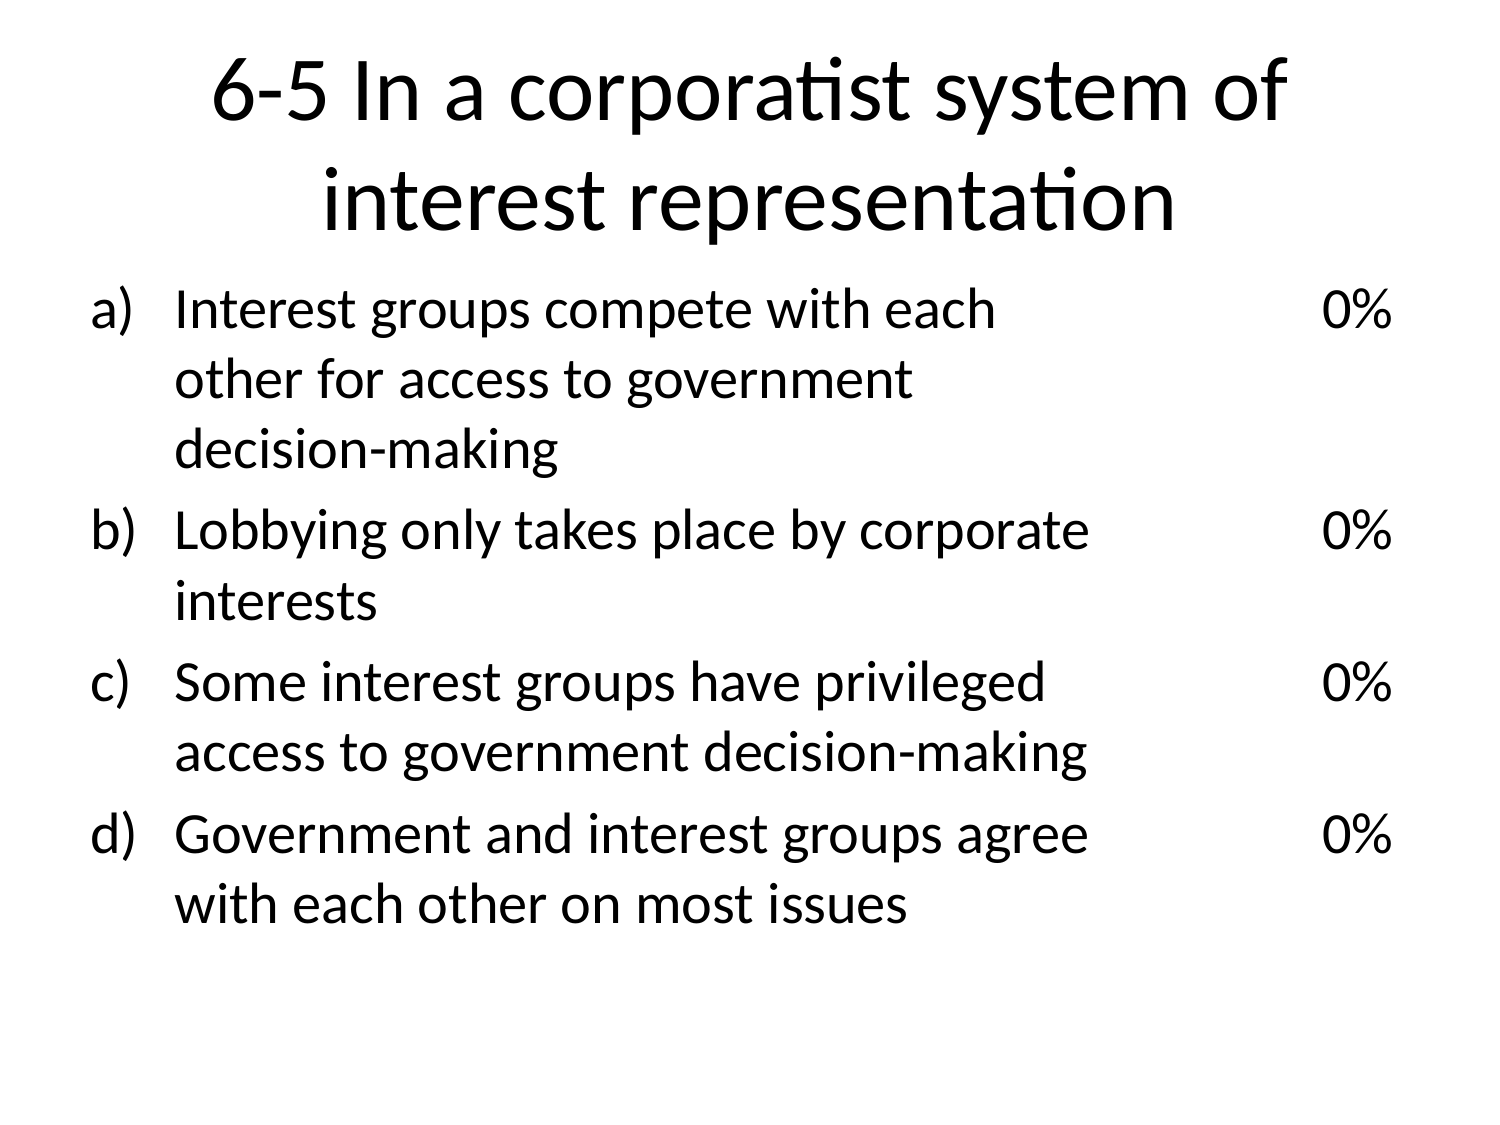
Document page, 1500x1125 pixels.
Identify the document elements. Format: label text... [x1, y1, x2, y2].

list 0% 0% 0% 0% [1124, 262, 1409, 1006]
list Interest groups compete with each other for access to government decision-making Lobbying only takes place by corporate interests Some interest groups have privileged access to government decision-making Government and interest groups agree with each other on most issues [74, 262, 1117, 1028]
title 6-5 In a corporatist system of interest representation [74, 21, 1426, 257]
